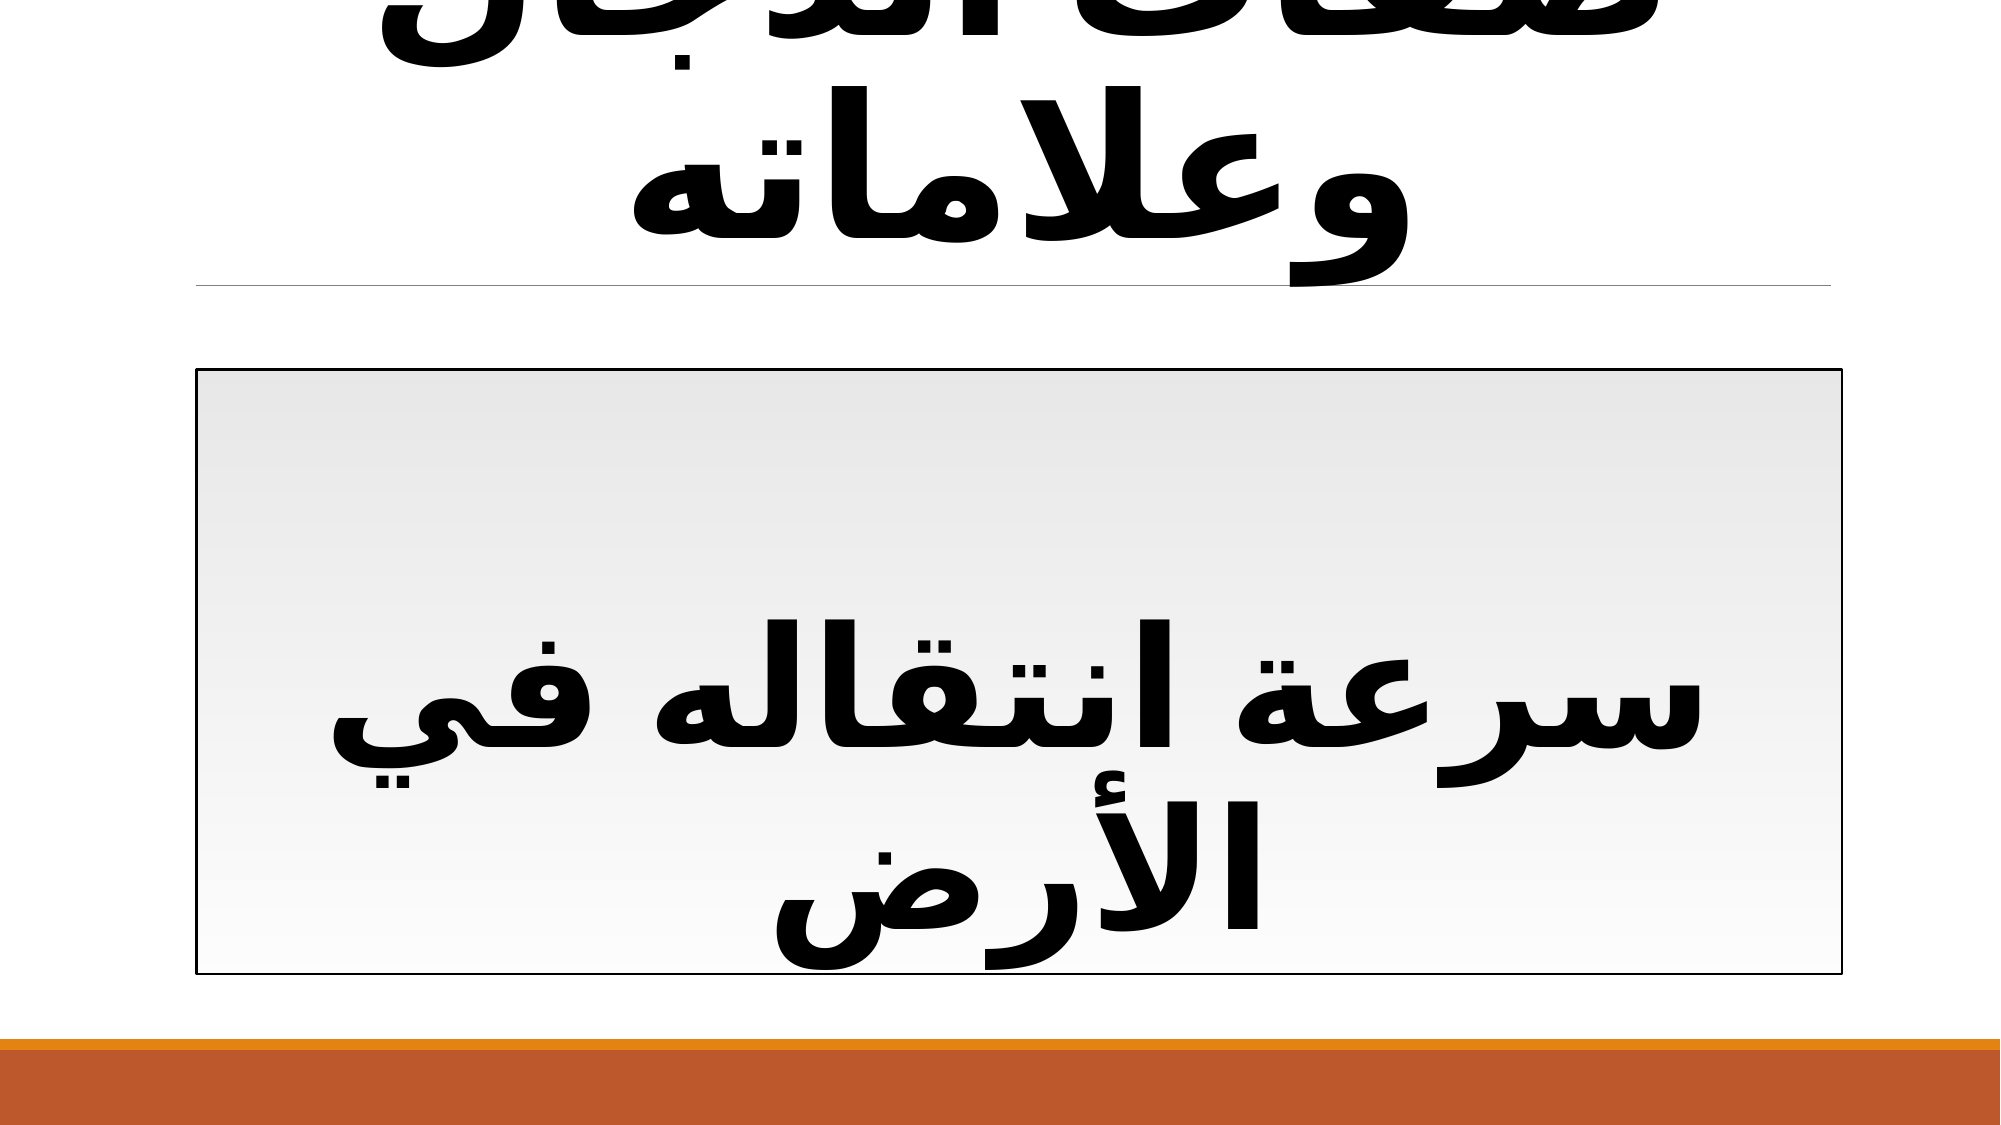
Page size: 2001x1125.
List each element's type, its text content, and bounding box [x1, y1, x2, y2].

list سرعة انتقاله في الأرض [195, 368, 1843, 975]
title صفات الدجال وعلاماته [232, 44, 1813, 288]
